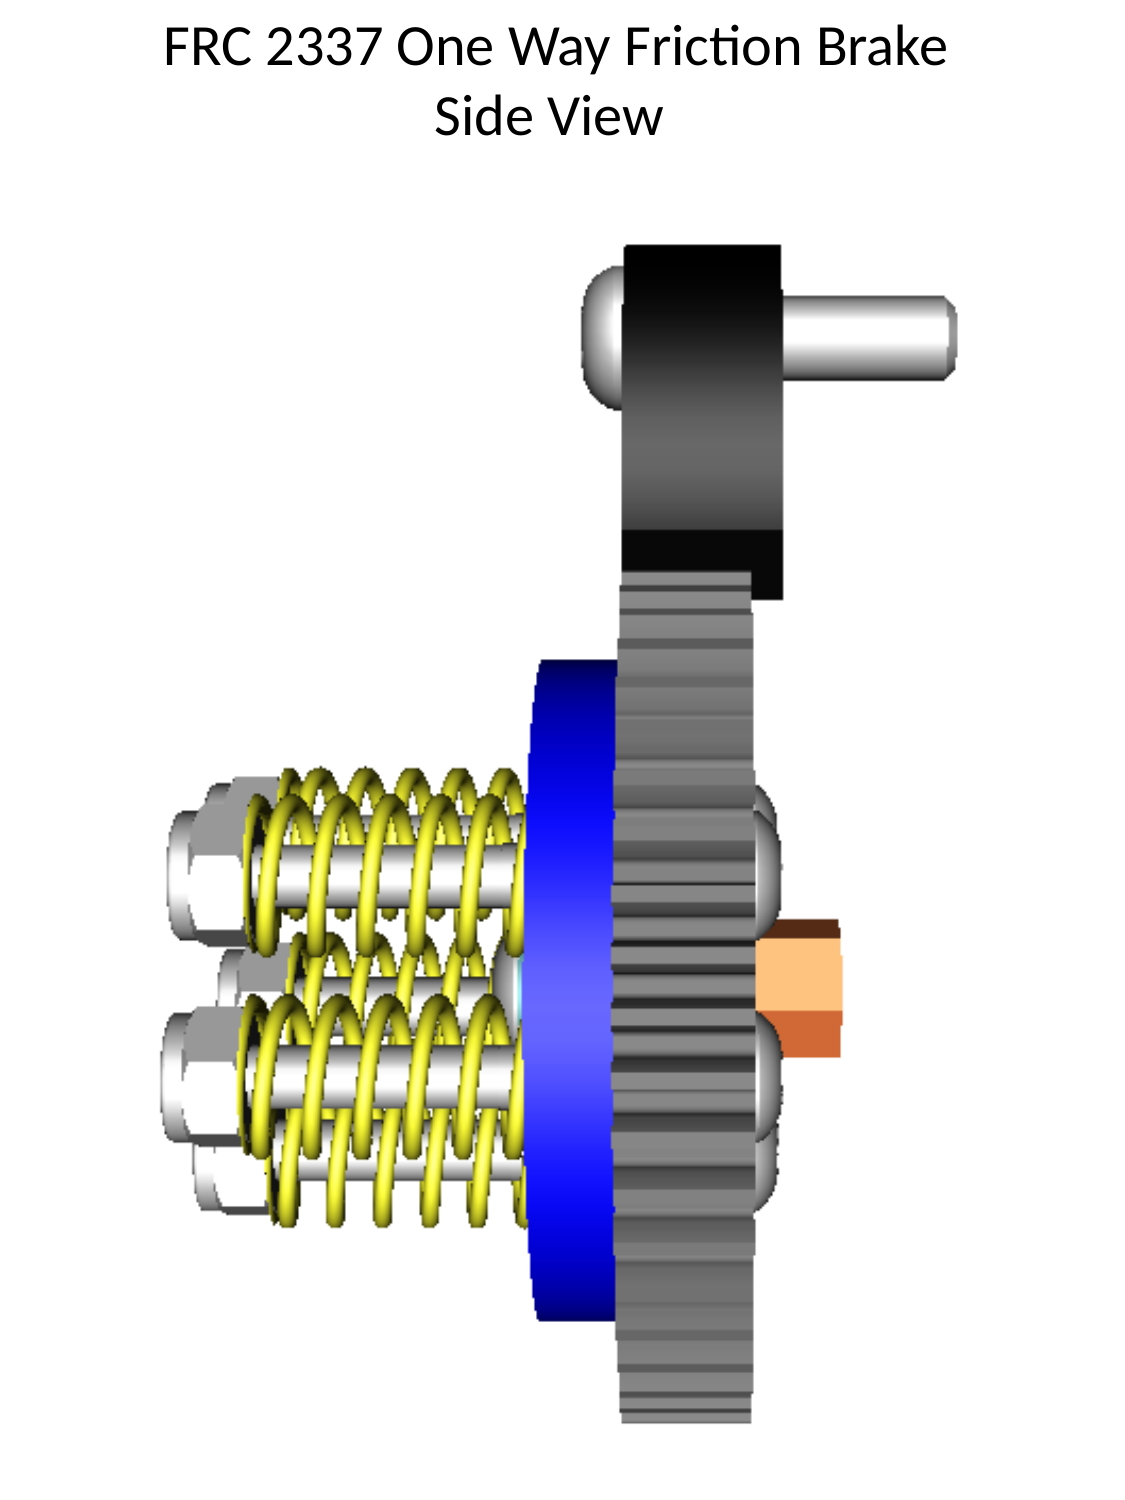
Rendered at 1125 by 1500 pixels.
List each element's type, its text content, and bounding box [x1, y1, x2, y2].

picture [143, 224, 976, 1439]
text_box FRC 2337 One Way Friction Brake Side View [12, 0, 1100, 155]
